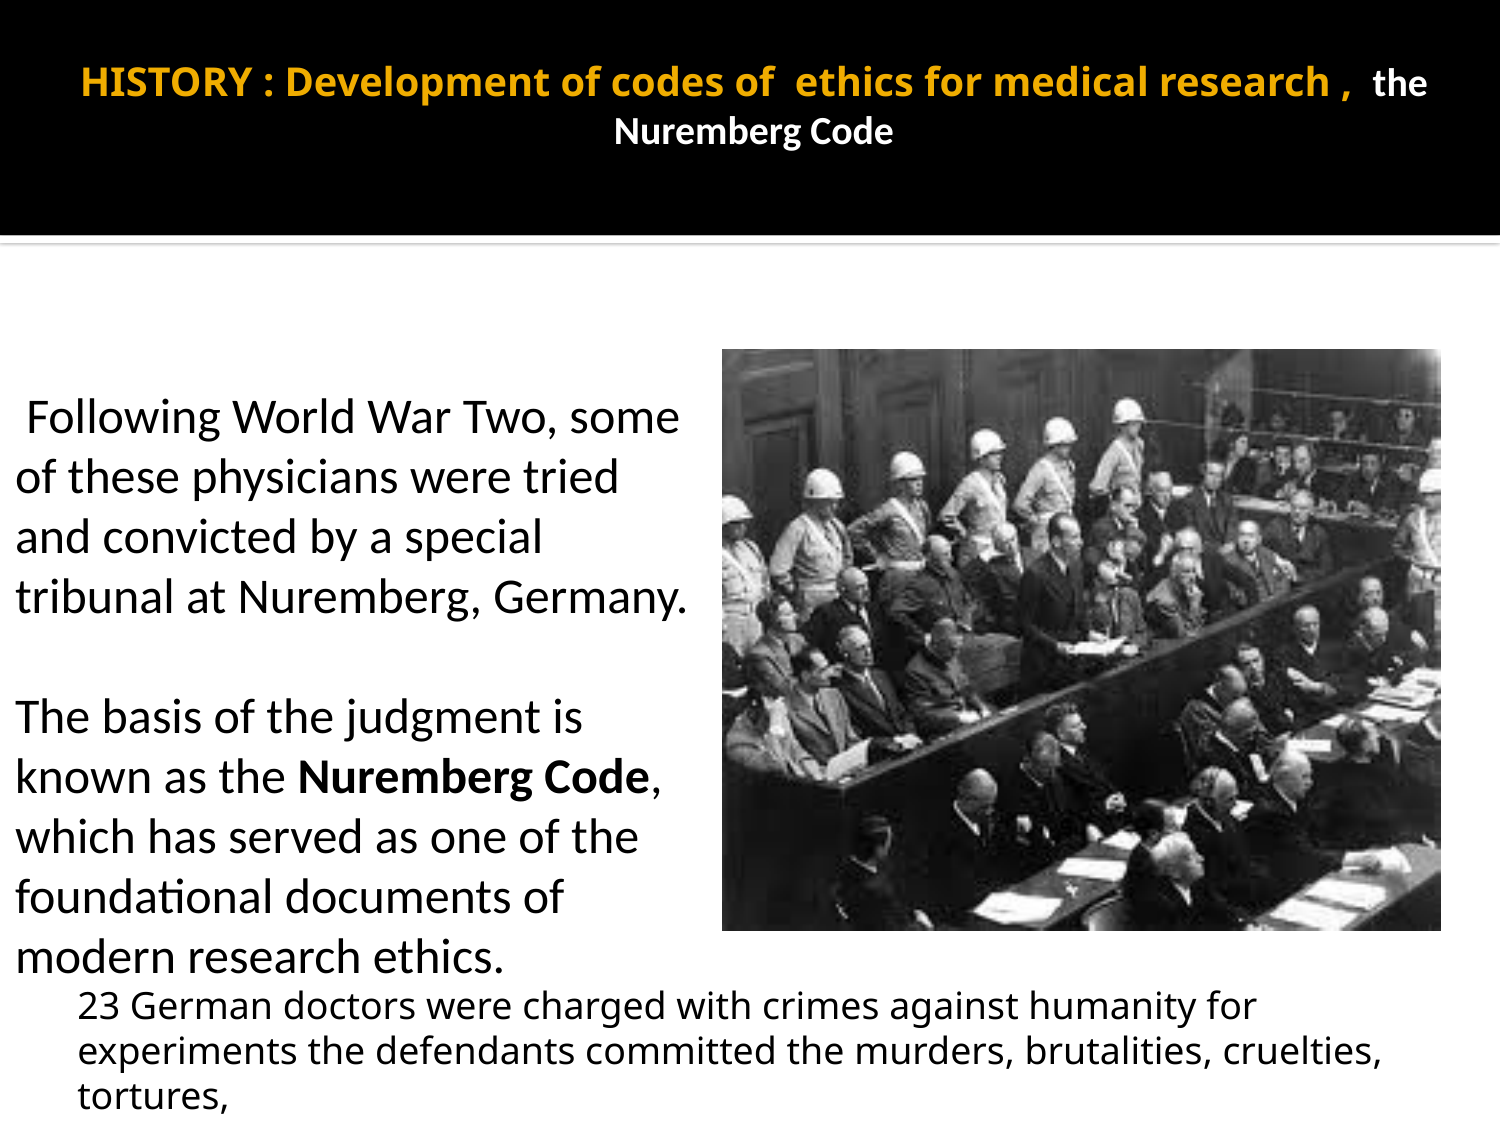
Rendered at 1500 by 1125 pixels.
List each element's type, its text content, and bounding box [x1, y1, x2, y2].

text_box 23 German doctors were charged with crimes against humanity for experiments the defendants committed the murders, brutalities, cruelties, tortures, atrocities, and other inhuman [62, 974, 1463, 1125]
title HISTORY : Development of codes of ethics for medical research , the Nuremberg Code [0, 0, 1500, 281]
text_box Following World War Two, some of these physicians were tried and convicted by a special tribunal at Nuremberg, Germany. The basis of the judgment is known as the Nuremberg Code, which has served as one of the foundational documents of modern research ethics. [0, 316, 708, 1052]
picture [722, 349, 1441, 931]
